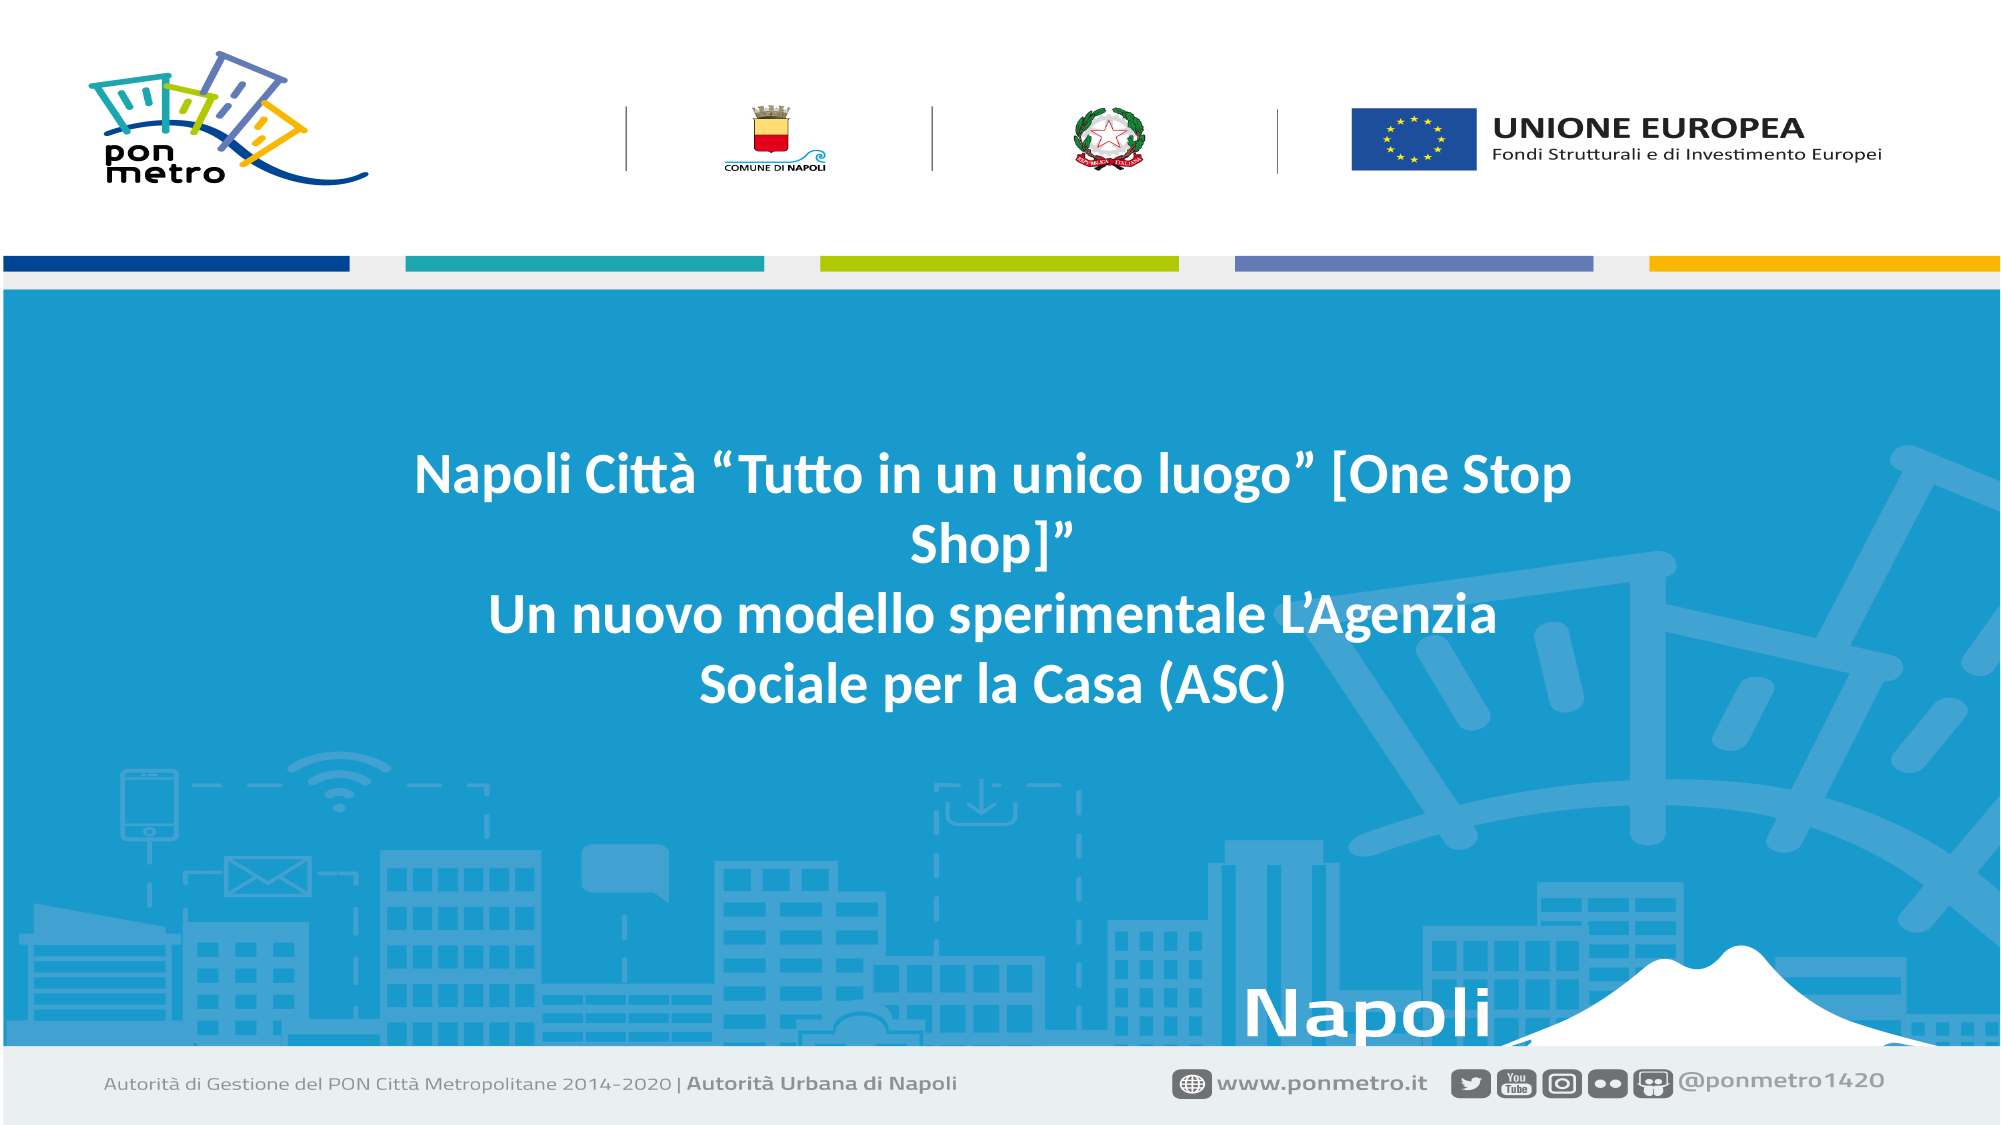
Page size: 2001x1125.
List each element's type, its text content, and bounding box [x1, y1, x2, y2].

text_box Napoli Città “Tutto in un unico luogo” [One Stop Shop]” Un nuovo modello sperimentale L’Agenzia Sociale per la Casa (ASC) [397, 427, 1590, 760]
picture [0, 0, 2001, 1125]
